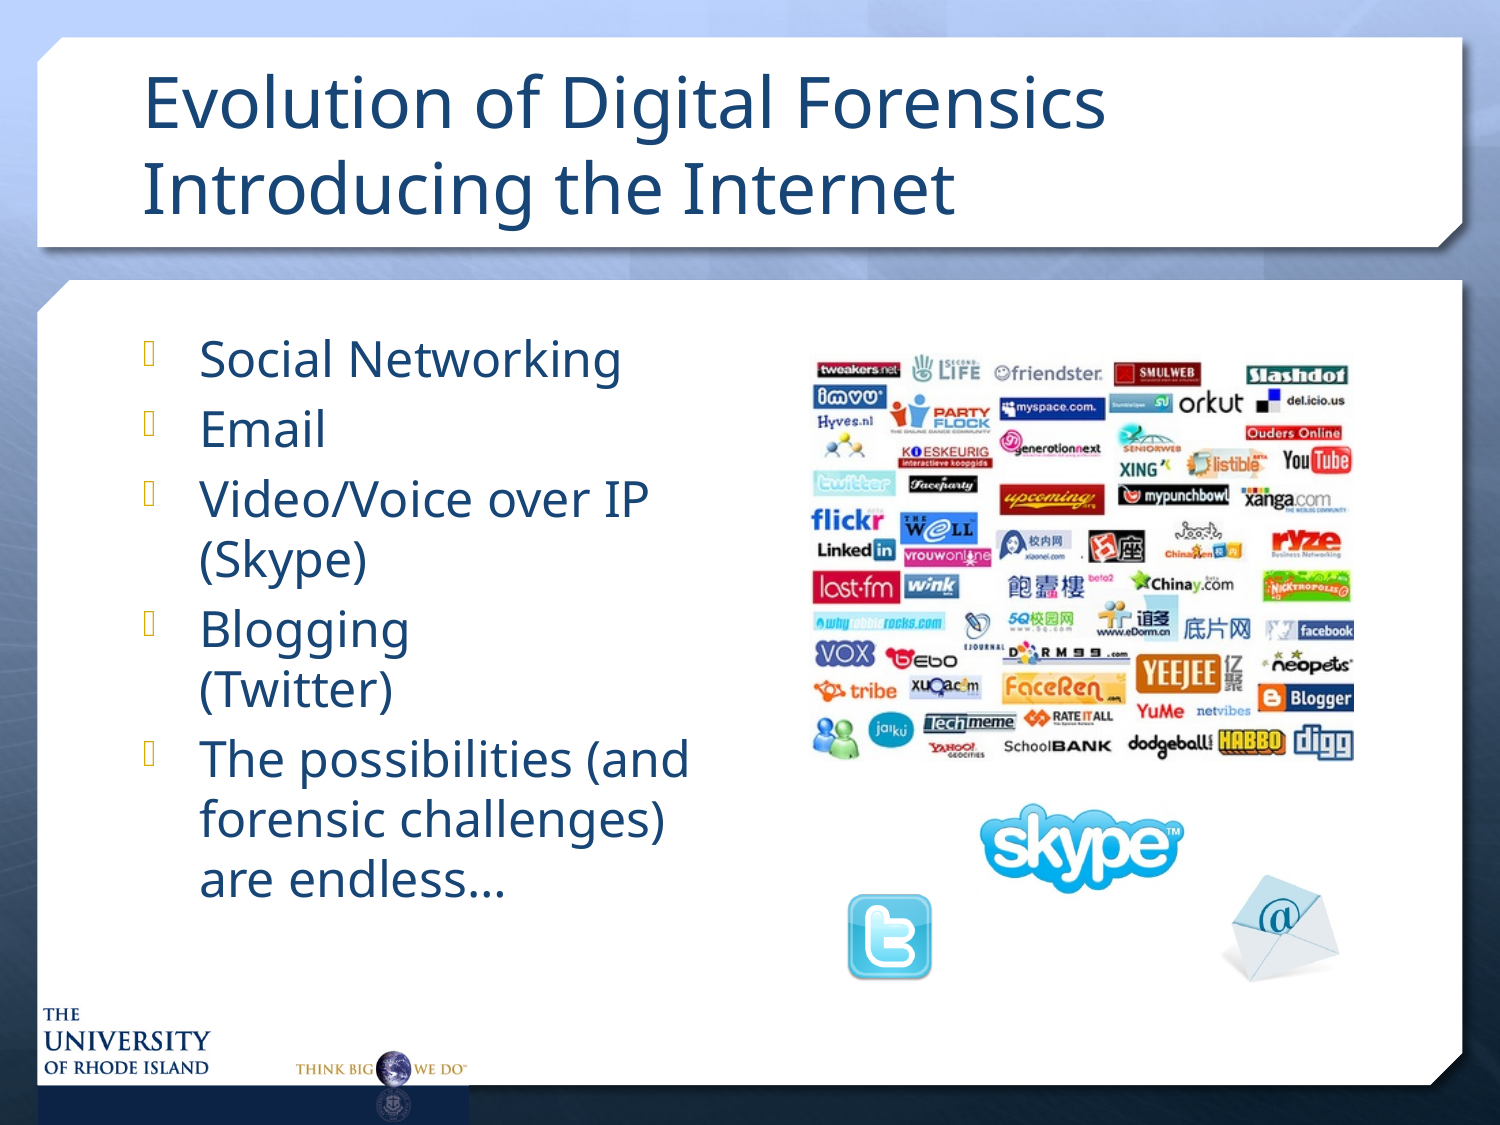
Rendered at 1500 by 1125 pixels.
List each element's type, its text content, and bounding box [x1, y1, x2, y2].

title Evolution of Digital Forensics Introducing the Internet [127, 48, 1372, 236]
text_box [809, 353, 1358, 1000]
picture [38, 1004, 469, 1125]
list Social Networking Email Video/Voice over IP (Skype) Blogging (Twitter) The possibilities (and forensic challenges) are endless… [127, 319, 732, 978]
